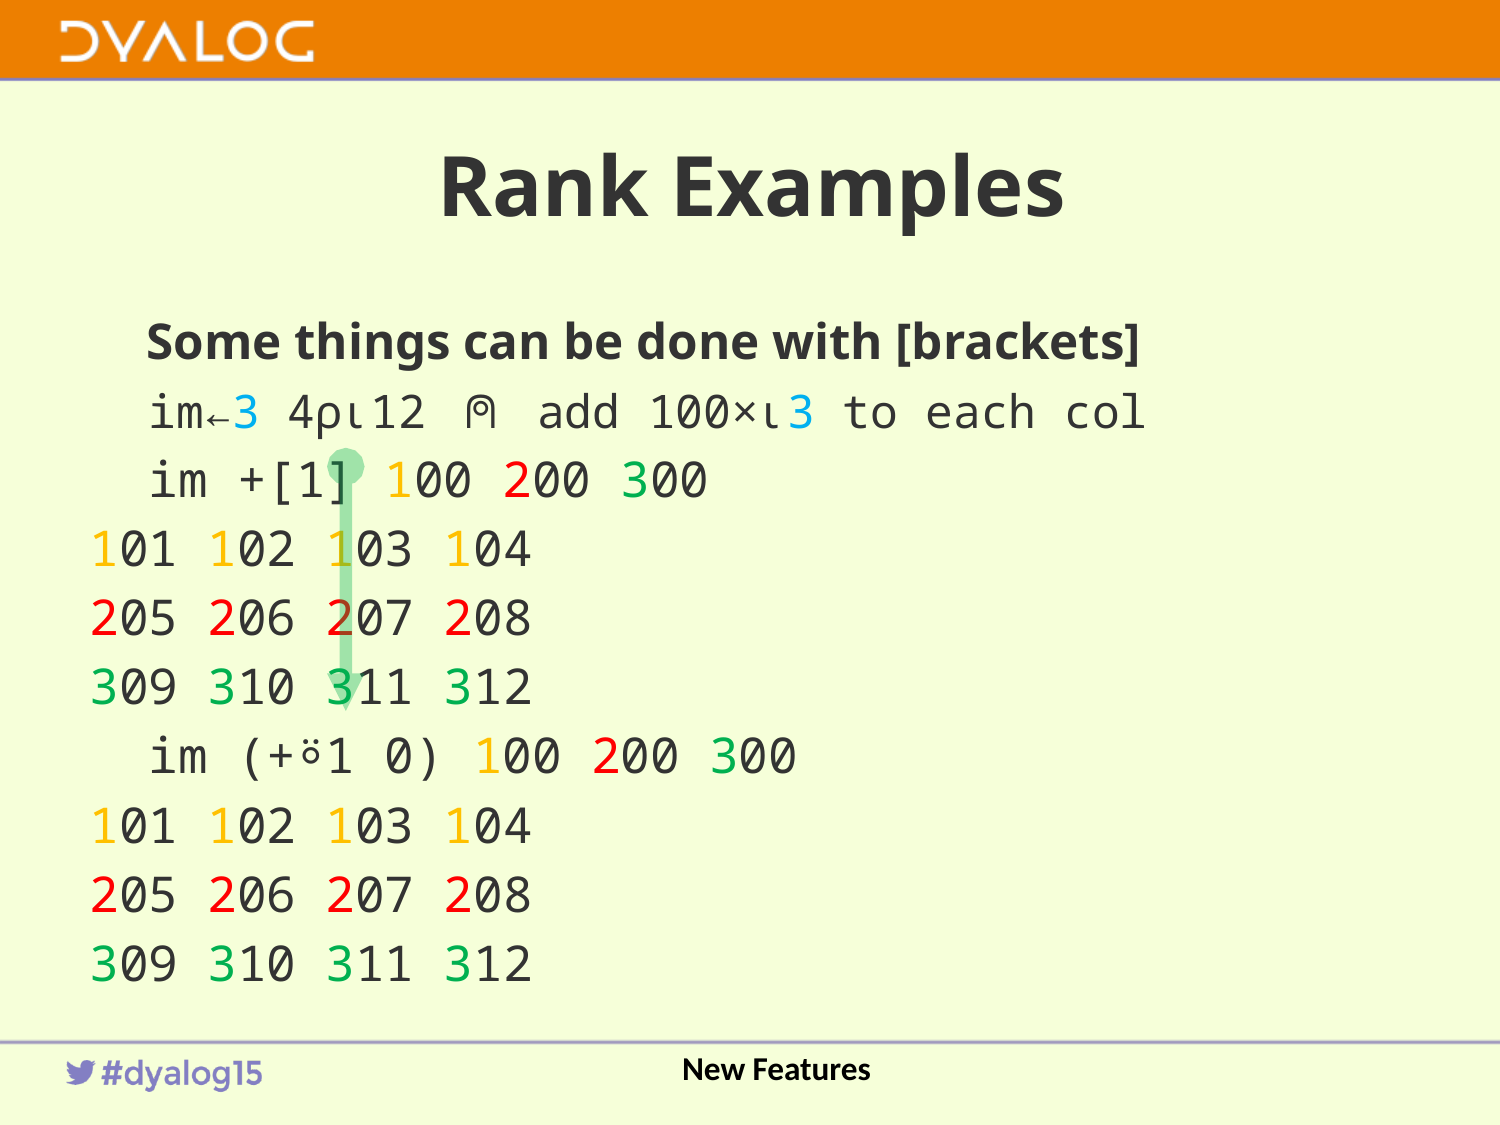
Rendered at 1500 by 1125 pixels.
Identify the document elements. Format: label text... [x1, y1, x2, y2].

picture [0, 0, 1500, 1125]
list Some things can be done with [brackets] im←3 4⍴⍳12 ⍝ add 100×⍳3 to each col im +[1] 100 200 300 101 102 103 104 205 206 207 208 309 310 311 312 im (+⍤1 0) 100 200 300 101 102 103 104 205 206 207 208 309 310 311 312 [75, 302, 1425, 1005]
footer New Features [667, 1039, 892, 1100]
title Rank Examples [76, 125, 1427, 256]
